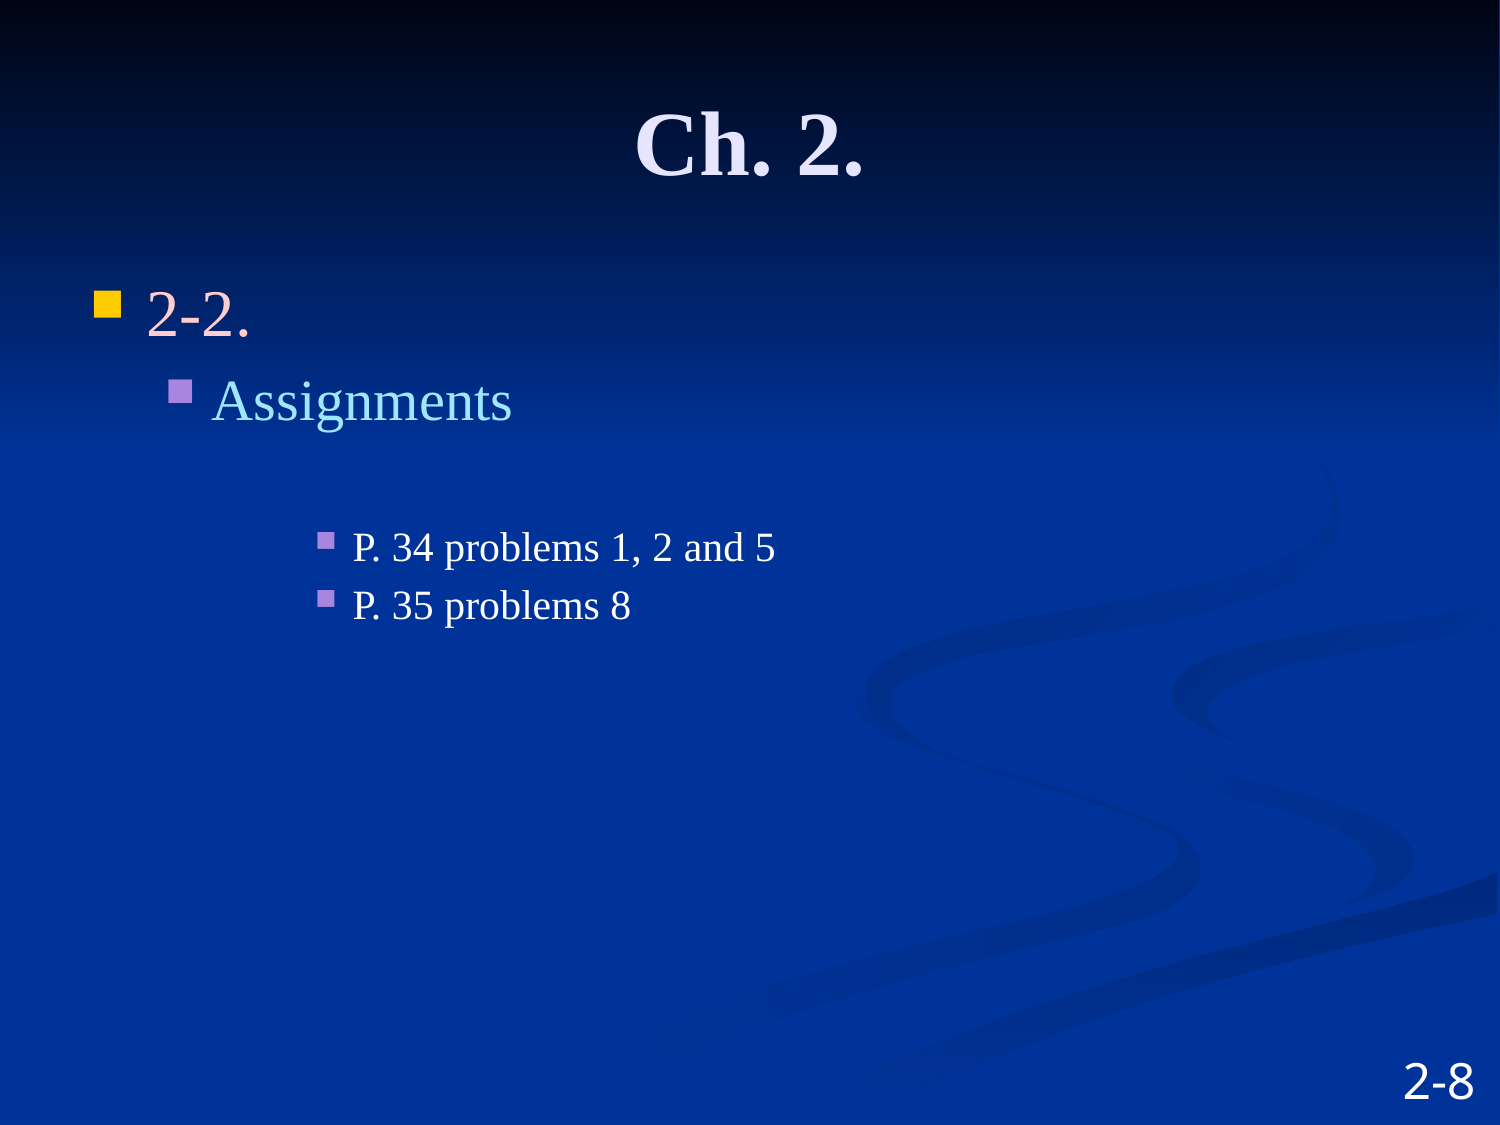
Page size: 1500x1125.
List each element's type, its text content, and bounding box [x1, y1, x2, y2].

list 2-2. Assignments P. 34 problems 1, 2 and 5 P. 35 problems 8 [74, 262, 1426, 1006]
text_box 2-8 [1387, 1041, 1491, 1117]
title Ch. 2. [74, 44, 1426, 233]
